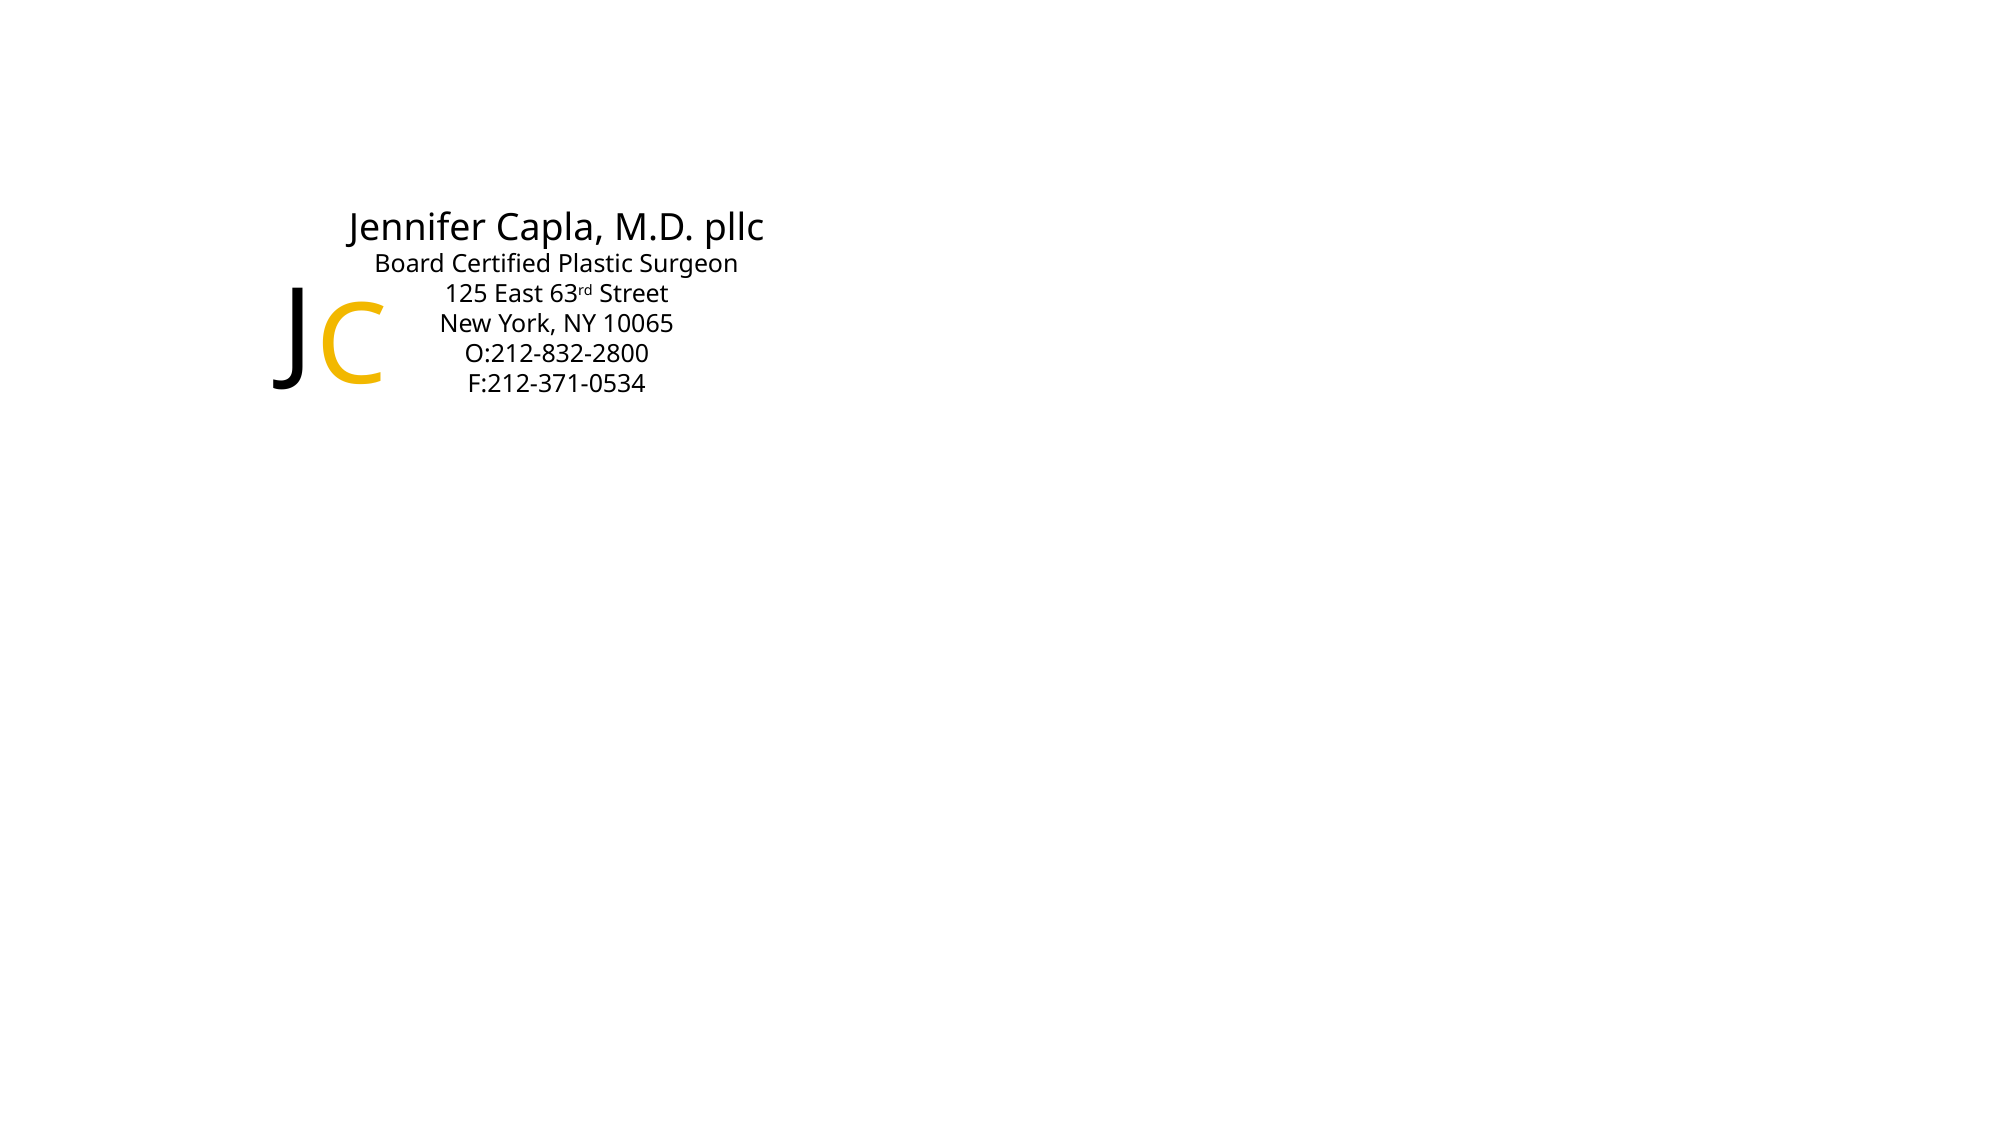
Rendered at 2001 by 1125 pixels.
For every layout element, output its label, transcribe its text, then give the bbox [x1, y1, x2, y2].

text_box C [246, 195, 458, 416]
title J [215, 203, 432, 419]
text_box Jennifer Capla, M.D. pllc Board Certified Plastic Surgeon 125 East 63rd Street New York, NY 10065 O:212-832-2800 F:212-371-0534 [334, 195, 780, 405]
